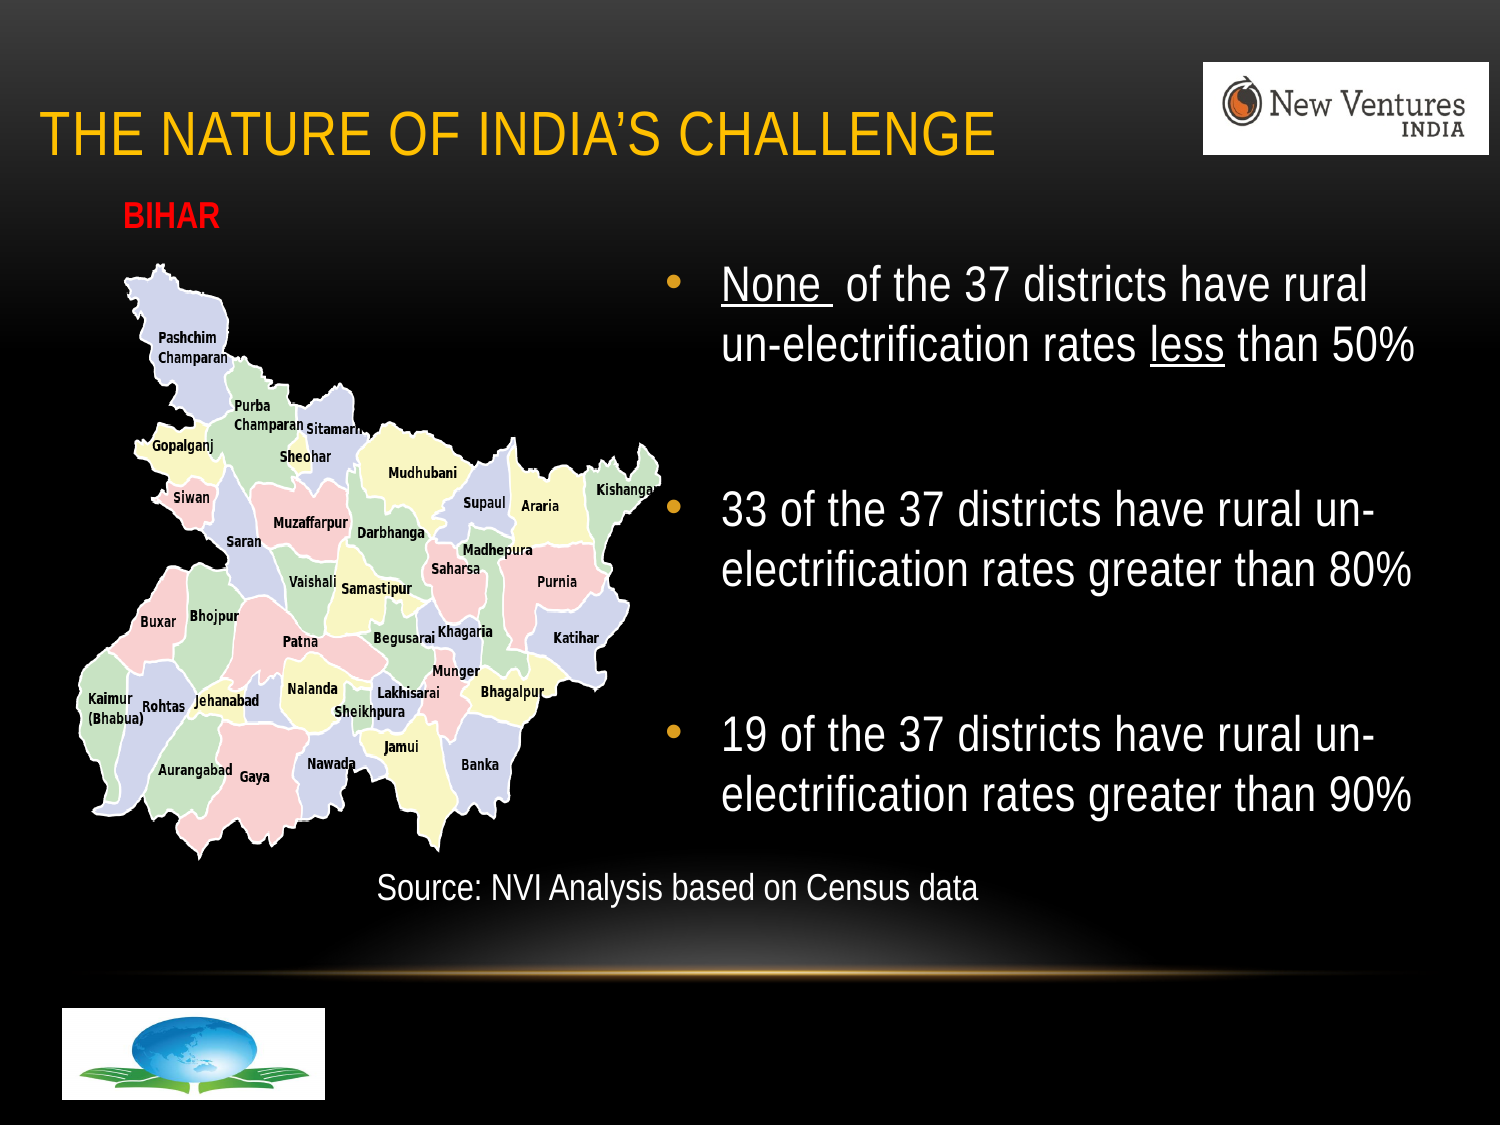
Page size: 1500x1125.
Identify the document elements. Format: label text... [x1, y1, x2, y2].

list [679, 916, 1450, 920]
list None of the 37 districts have rural un-electrification rates less than 50% 33 of the 37 districts have rural un-electrification rates greater than 80% 19 of the 37 districts have rural un-electrification rates greater than 90% [650, 244, 1450, 855]
picture [0, 0, 1500, 1125]
title The NatURE of INDIA’s CHALLENGE [24, 50, 1191, 175]
text_box Source: NVI Analysis based on Census data [682, 855, 1486, 916]
text_box BIHAR [108, 184, 507, 244]
